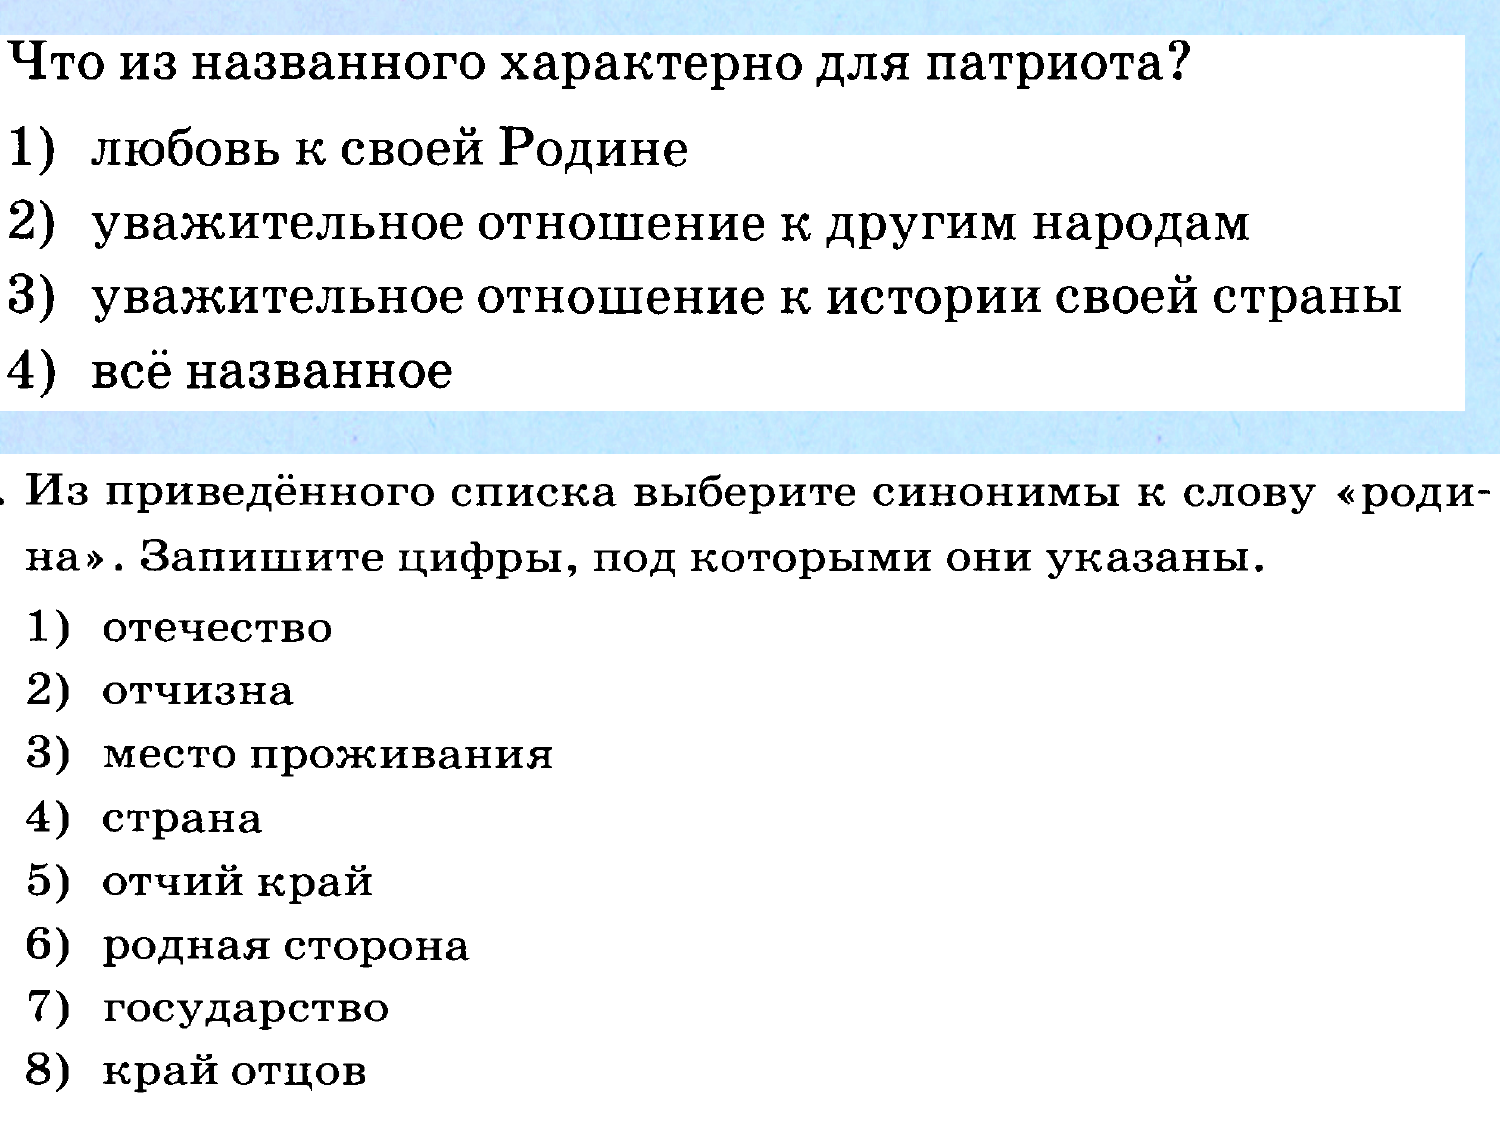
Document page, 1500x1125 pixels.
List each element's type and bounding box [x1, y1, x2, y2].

picture [0, 0, 1500, 1125]
list [0, 35, 1465, 411]
